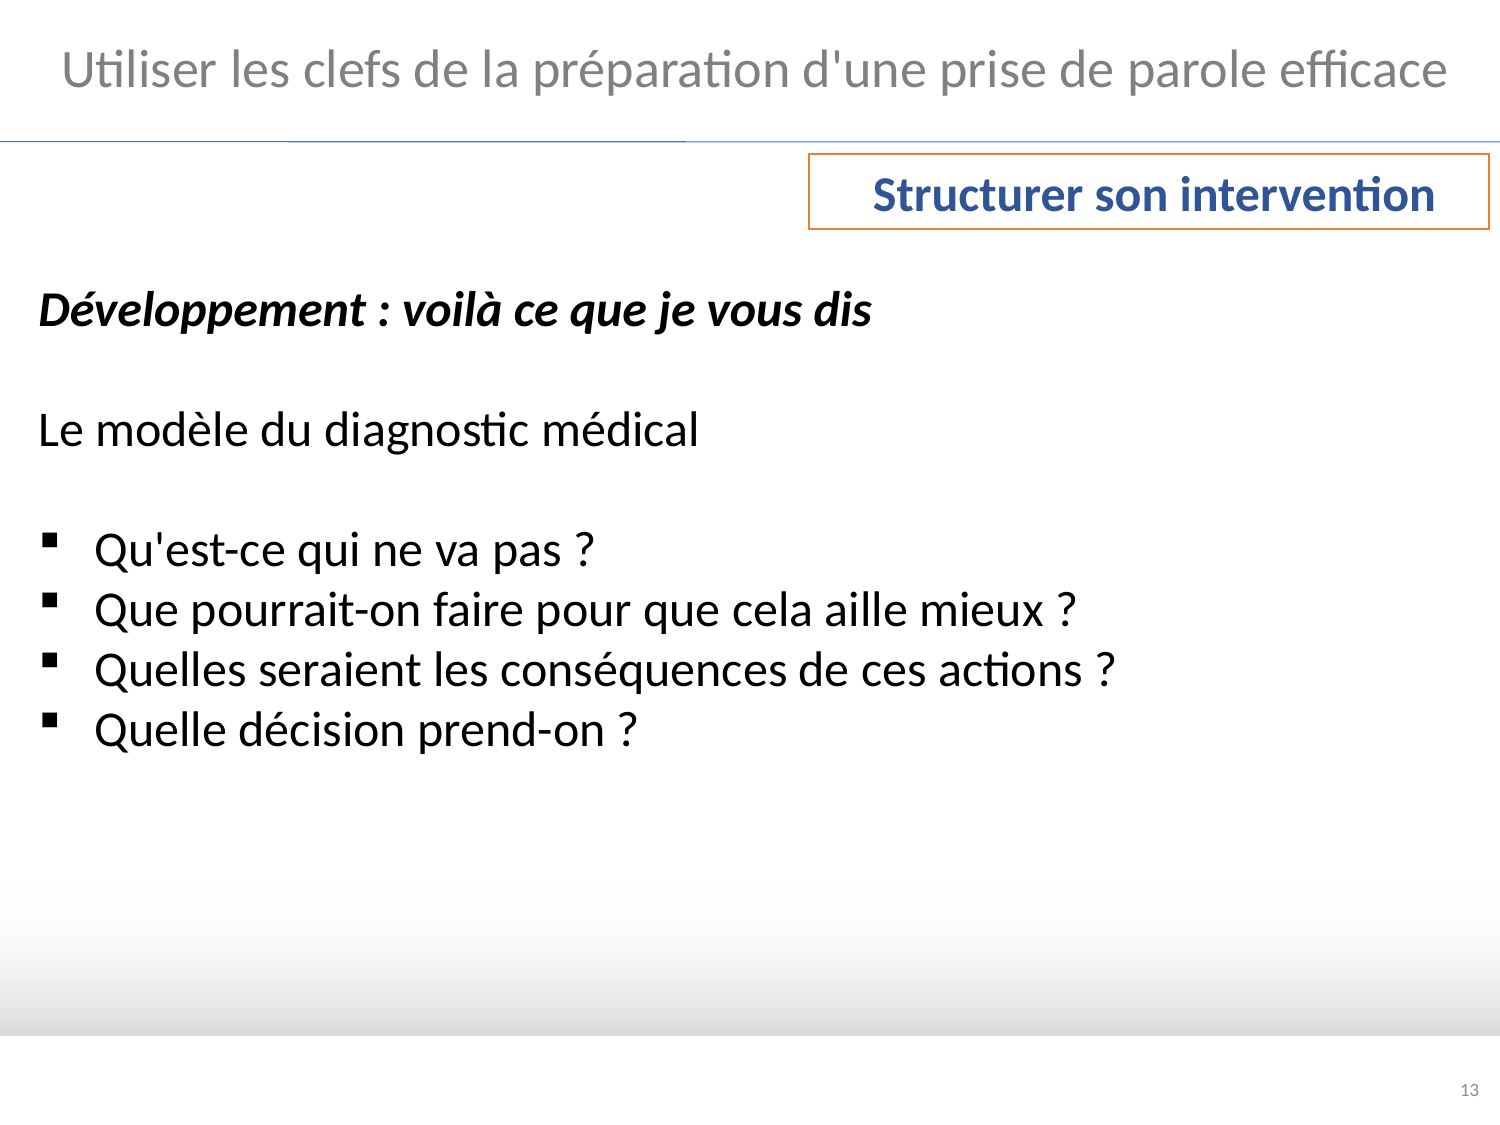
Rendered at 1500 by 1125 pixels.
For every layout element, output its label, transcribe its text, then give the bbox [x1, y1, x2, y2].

text_box Structurer son intervention [808, 153, 1490, 230]
text_box Développement : voilà ce que je vous dis Le modèle du diagnostic médical Qu'est-ce qui ne va pas ? Que pourrait-on faire pour que cela aille mieux ? Quelles seraient les conséquences de ces actions ? Quelle décision prend-on ? [23, 269, 1495, 764]
slide_number 13 [1144, 1058, 1495, 1119]
text_box [0, 645, 1500, 1036]
text_box Utiliser les clefs de la préparation d'une prise de parole efficace [11, 25, 1500, 106]
